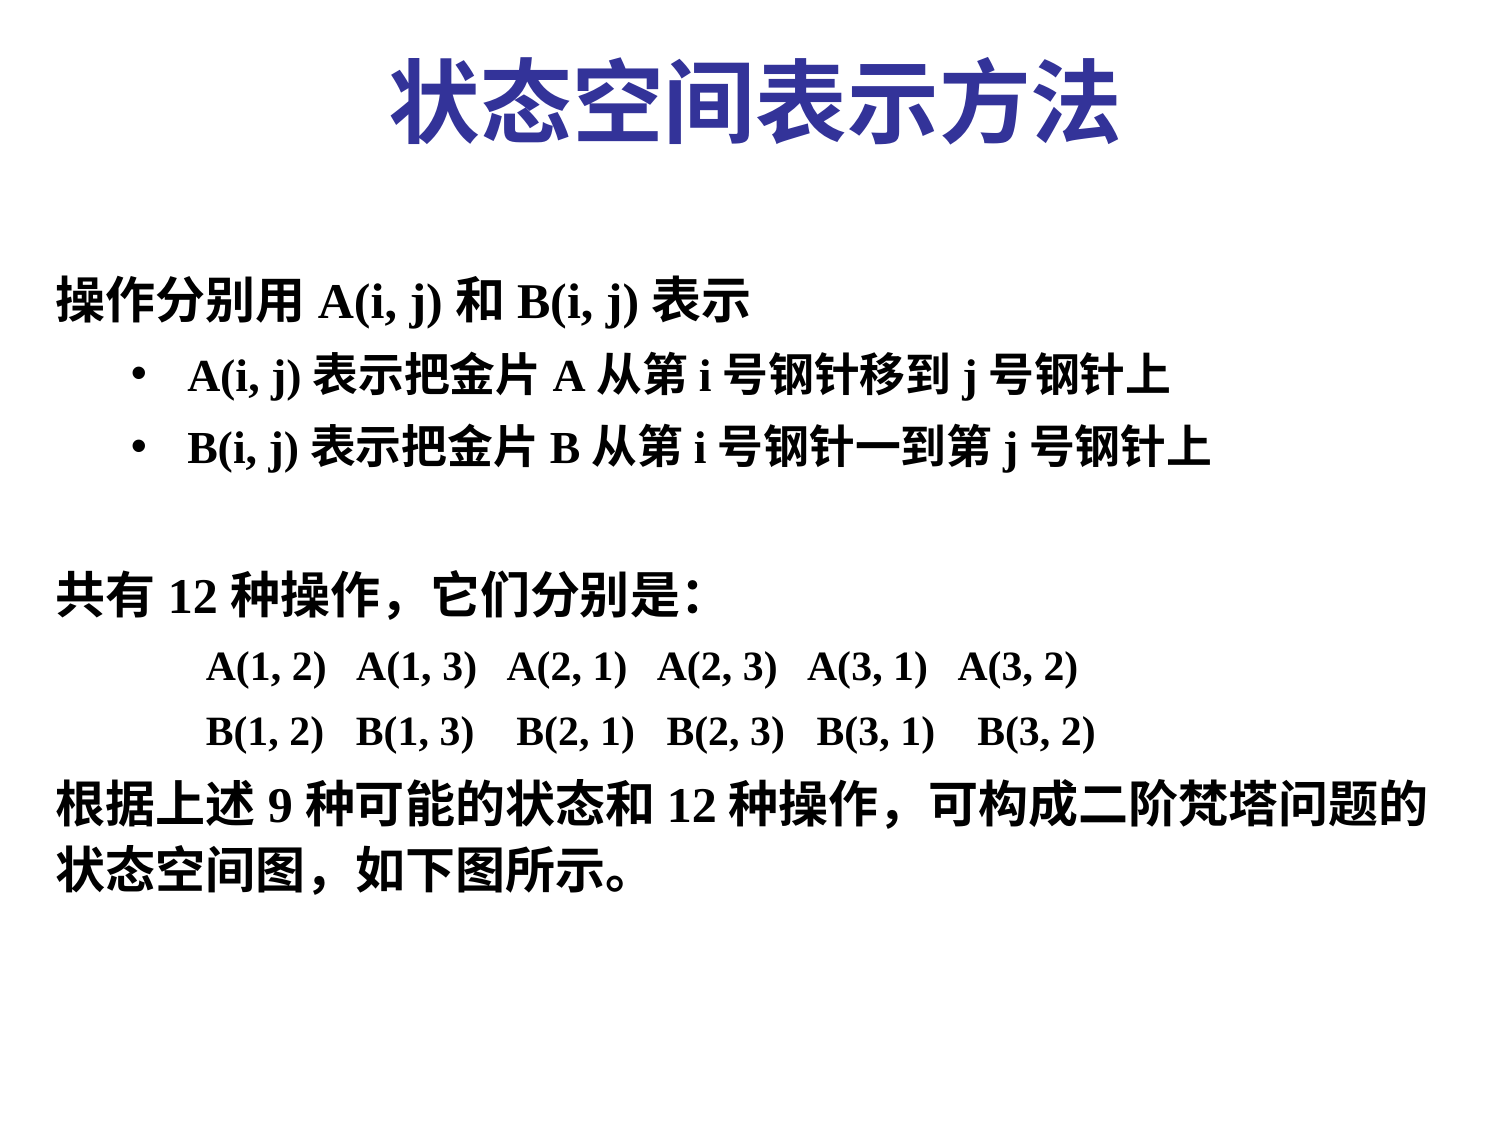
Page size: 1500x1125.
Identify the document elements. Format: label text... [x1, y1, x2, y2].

text_box 操作分别用A(i, j)和B(i, j)表示 A(i, j)表示把金片A从第i号钢针移到j号钢针上 B(i, j)表示把金片B从第i号钢针一到第j号钢针上 共有12种操作，它们分别是： A(1, 2) A(1, 3) A(2, 1) A(2, 3) A(3, 1) A(3, 2) B(1, 2) B(1, 3) B(2, 1) B(2, 3) B(3, 1) B(3, 2) 根据上述9种可能的状态和12种操作，可构成二阶梵塔问题的状态空间图，如下图所示。 [41, 255, 1459, 906]
text_box 状态空间表示方法 [177, 36, 1335, 162]
